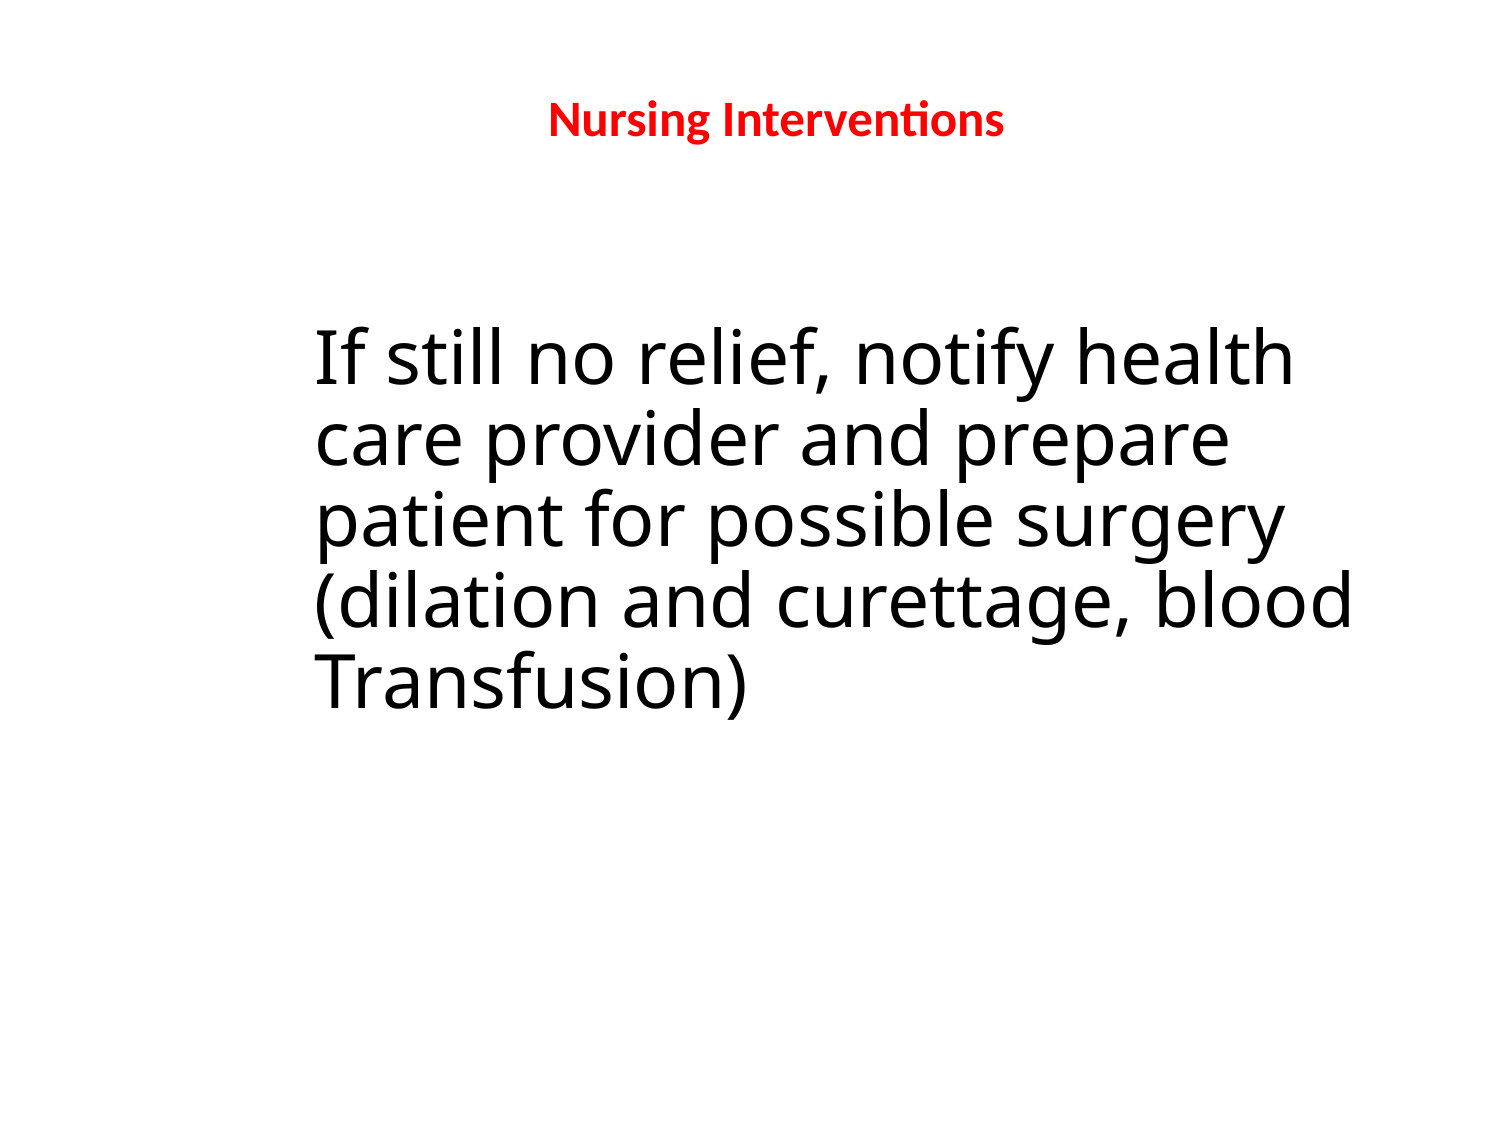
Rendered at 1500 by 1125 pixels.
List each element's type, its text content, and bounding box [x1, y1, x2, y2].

subtitle Nursing Interventions [174, 50, 1390, 175]
text_box If still no relief, notify health care provider and prepare patient for possible surgery (dilation and curettage, blood Transfusion) [224, 312, 1438, 733]
